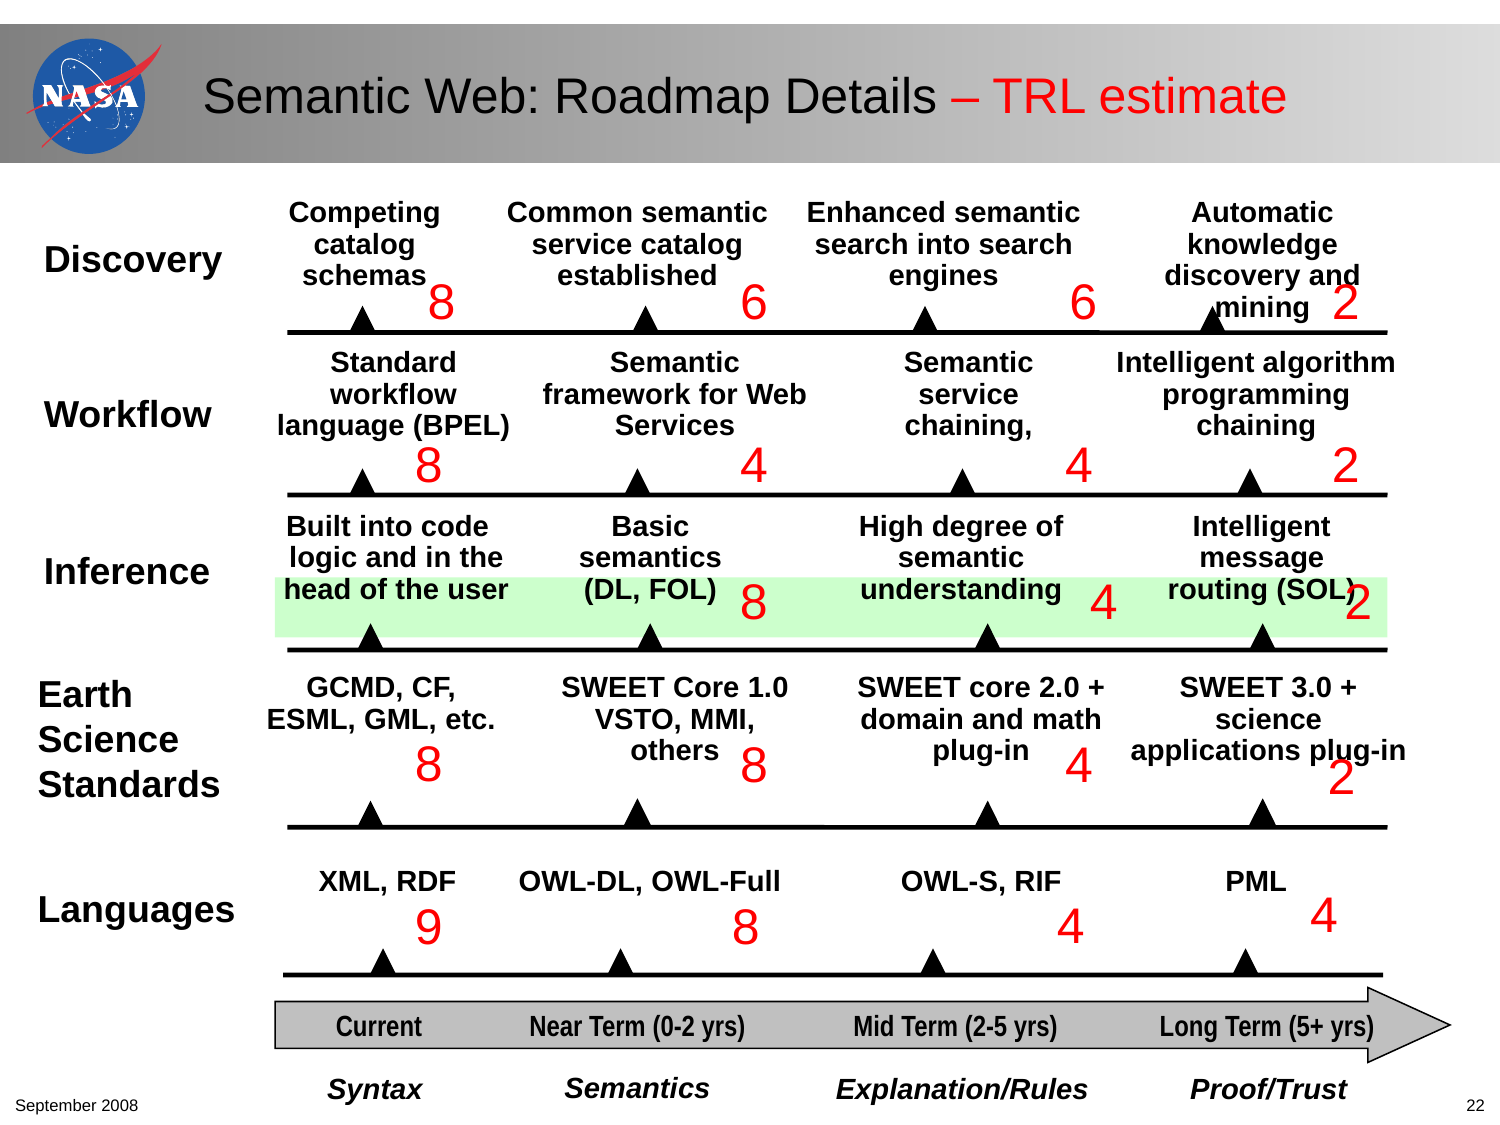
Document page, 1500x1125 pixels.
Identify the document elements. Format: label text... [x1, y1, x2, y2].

text_box High degree of semantic understanding [837, 503, 1085, 613]
text_box [637, 624, 663, 650]
text_box [975, 624, 1000, 650]
text_box [1200, 307, 1225, 333]
text_box Intelligent algorithm programming chaining [1100, 340, 1413, 450]
text_box 4 [1299, 874, 1325, 950]
text_box [1367, 987, 1451, 1063]
text_box [761, 1001, 831, 1049]
text_box 2 [1317, 262, 1375, 338]
text_box [633, 307, 659, 333]
text_box [358, 802, 384, 828]
text_box [975, 802, 1000, 828]
text_box 2 [1317, 424, 1375, 500]
text_box 8 [400, 424, 458, 500]
text_box 4 [1050, 724, 1108, 800]
text_box 6 [1054, 262, 1113, 338]
text_box Languages [37, 877, 250, 937]
text_box [275, 1001, 314, 1049]
text_box [625, 470, 650, 495]
text_box Basic semantics (DL, FOL) [537, 503, 764, 613]
text_box Semantics [562, 1066, 713, 1113]
text_box XML, RDF [287, 859, 488, 906]
text_box Semantic framework for Web Services [524, 340, 825, 450]
text_box [438, 1001, 514, 1049]
text_box 9 [400, 887, 458, 963]
text_box Built into code logic and in the head of the user [249, 503, 525, 613]
text_box Syntax [324, 1062, 425, 1113]
text_box 2 [1329, 562, 1387, 638]
text_box [920, 950, 946, 975]
text_box 8 [725, 724, 783, 800]
title Semantic Web: Roadmap Details – TRL estimate [187, 37, 1400, 150]
text_box 8 [724, 561, 784, 637]
text_box 4 [1075, 562, 1133, 638]
text_box 4 [1042, 886, 1100, 962]
text_box Current [314, 999, 438, 1050]
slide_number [0, 1087, 313, 1125]
text_box Inference [43, 539, 244, 600]
text_box [1233, 950, 1259, 975]
text_box Near Term (0-2 yrs) [514, 999, 761, 1050]
text_box Standard workflow language (BPEL) [249, 340, 524, 450]
text_box OWL-S, RIF [862, 859, 1100, 906]
text_box [608, 950, 634, 975]
text_box 8 [400, 724, 458, 799]
text_box [1250, 624, 1276, 650]
text_box Earth Science Standards [37, 662, 250, 813]
text_box [912, 307, 938, 333]
text_box SWEET Core 1.0 VSTO, MMI, others [537, 665, 813, 775]
text_box Proof/Trust [1149, 1062, 1388, 1113]
text_box Automatic knowledge discovery and mining [1100, 190, 1425, 331]
text_box Mid Term (2-5 yrs) [831, 999, 1073, 1050]
text_box [274, 577, 1075, 638]
text_box SWEET core 2.0 + domain and math plug-in [837, 665, 1112, 775]
text_box [624, 800, 650, 826]
text_box [350, 307, 376, 333]
text_box [1133, 577, 1329, 638]
text_box [350, 470, 375, 495]
text_box Workflow [43, 382, 244, 443]
text_box [950, 470, 975, 495]
text_box 6 [725, 262, 783, 338]
text_box 8 [717, 887, 775, 963]
text_box 4 [1050, 424, 1108, 500]
text_box SWEET 3.0 + science applications plug-in [1112, 665, 1425, 775]
text_box PML [1200, 859, 1313, 906]
text_box Competing catalog schemas [249, 190, 480, 300]
text_box OWL-DL, OWL-Full [499, 859, 800, 906]
text_box Enhanced semantic search into search engines [787, 190, 1100, 300]
slide_number 22 [1412, 1087, 1500, 1125]
text_box Intelligent message routing (SOL) [1149, 503, 1374, 613]
text_box 8 [412, 262, 471, 338]
text_box Long Term (5+ yrs) [1138, 999, 1390, 1050]
text_box 4 [725, 424, 783, 500]
text_box [1237, 470, 1263, 496]
text_box Discovery [43, 227, 244, 288]
text_box [1250, 800, 1276, 826]
text_box 2 [1312, 737, 1371, 813]
text_box Explanation/Rules [825, 1062, 1100, 1113]
text_box [358, 624, 384, 650]
text_box [370, 950, 396, 975]
text_box Common semantic service catalog established [487, 190, 787, 300]
text_box GCMD, CF, ESML, GML, etc. [249, 665, 513, 775]
text_box Semantic service chaining, [837, 340, 1100, 450]
text_box [1073, 1001, 1138, 1049]
